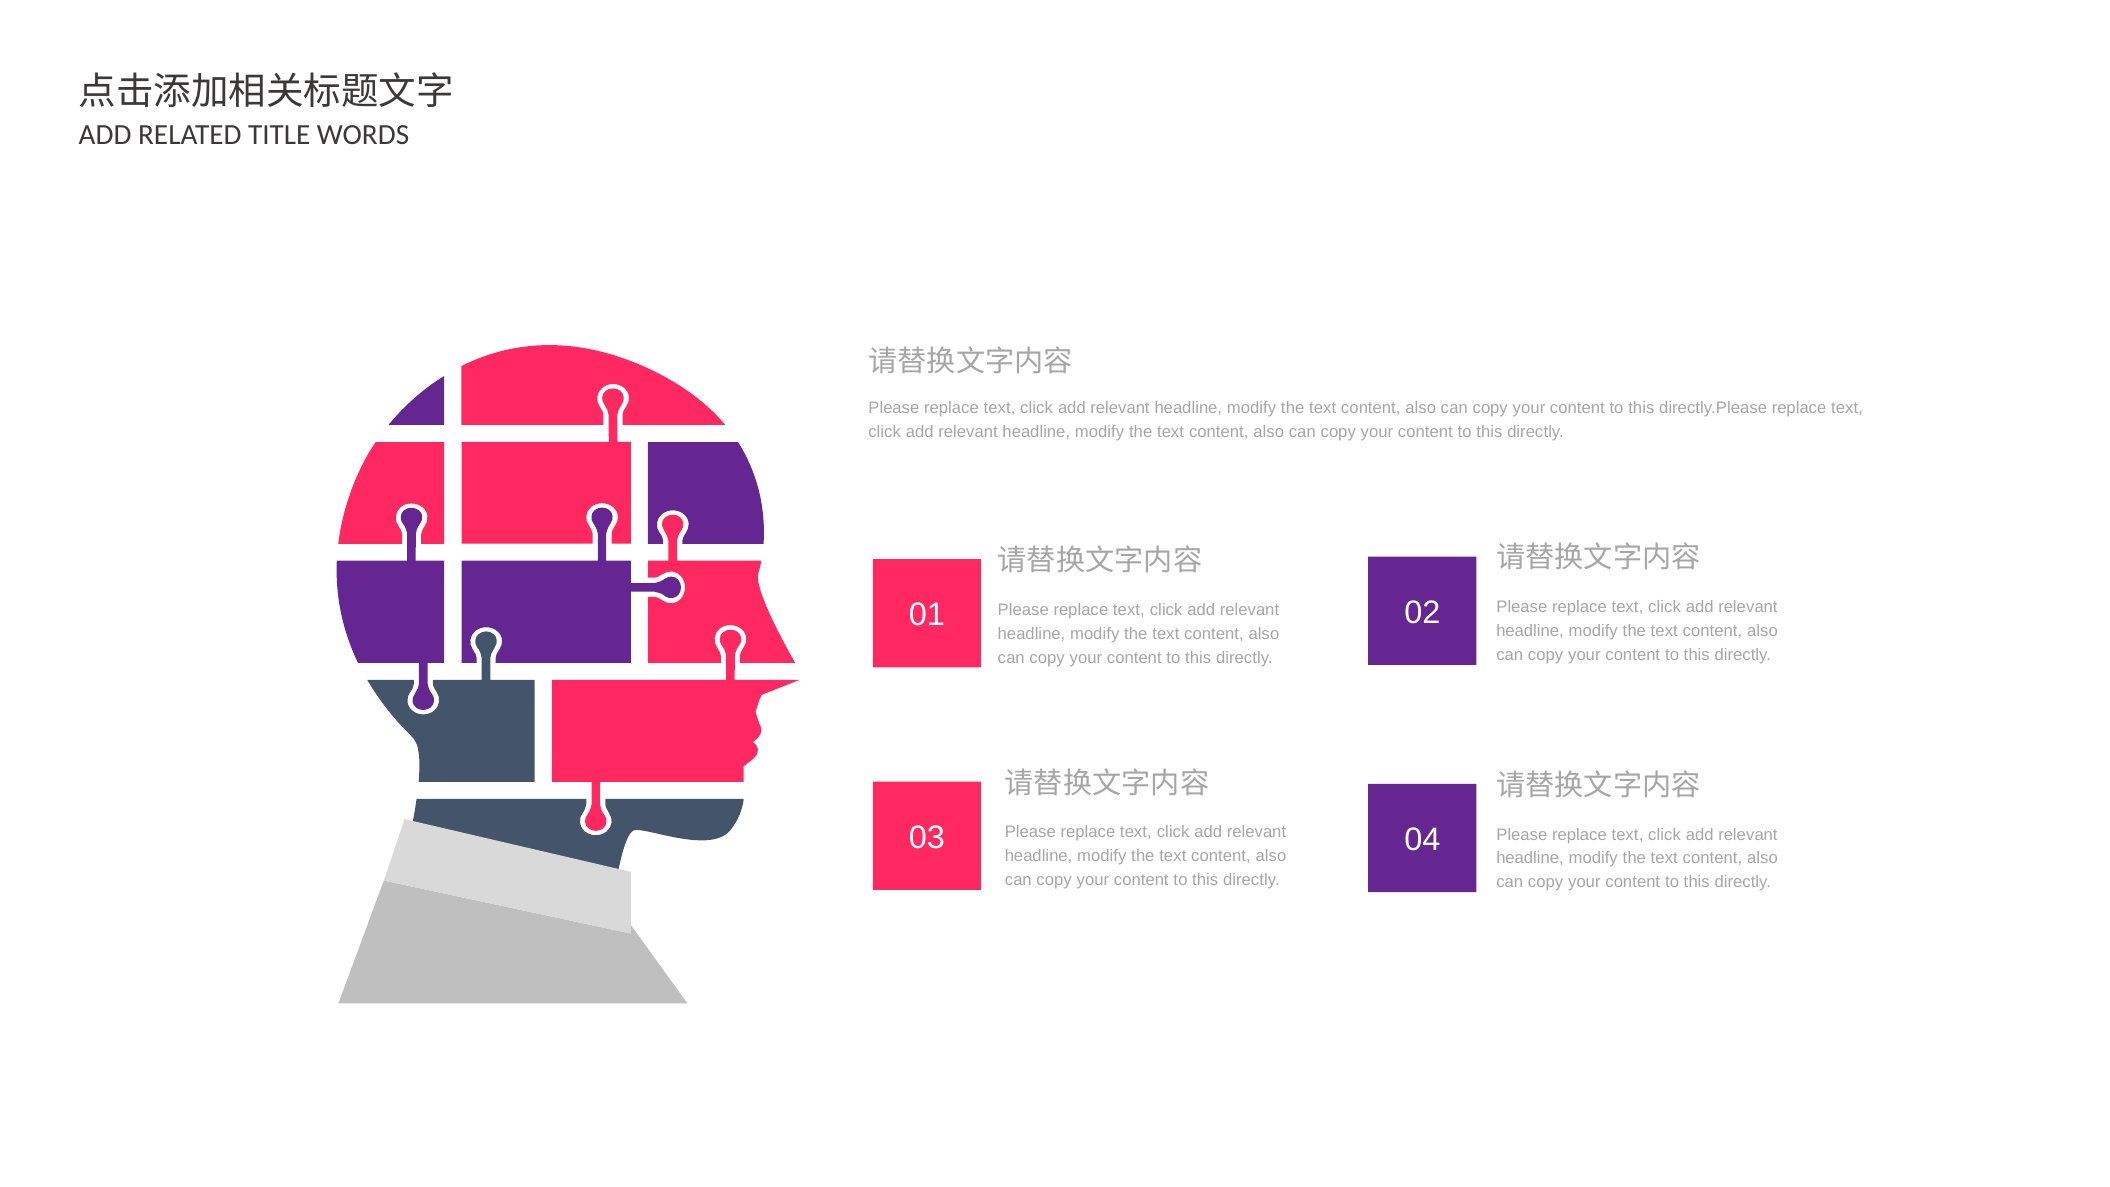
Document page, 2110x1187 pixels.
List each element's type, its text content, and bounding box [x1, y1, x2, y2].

text_box Please replace text, click add relevant headline, modify the text content, also can copy your content to this directly. [1004, 817, 1308, 890]
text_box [336, 333, 800, 1004]
text_box [872, 781, 982, 891]
text_box 点击添加相关标题文字 [62, 59, 470, 121]
text_box 01 [883, 572, 971, 645]
text_box 02 [1378, 570, 1467, 643]
text_box ADD RELATED TITLE WORDS [62, 107, 426, 159]
text_box 03 [883, 795, 971, 868]
text_box [872, 558, 982, 668]
text_box Please replace text, click add relevant headline, modify the text content, also can copy your content to this directly. [997, 594, 1307, 667]
text_box 请替换文字内容 [997, 526, 1235, 592]
text_box [1367, 556, 1477, 666]
text_box 请替换文字内容 [1496, 751, 1729, 816]
text_box 请替换文字内容 [868, 327, 1139, 392]
text_box 请替换文字内容 [1004, 749, 1237, 814]
text_box Please replace text, click add relevant headline, modify the text content, also can copy your content to this directly.Please replace text, click add relevant headline, modify the text content, also can copy your content to this directly. [868, 392, 1889, 441]
text_box 04 [1378, 797, 1467, 870]
text_box Please replace text, click add relevant headline, modify the text content, also can copy your content to this directly. [1496, 819, 1799, 892]
text_box Please replace text, click add relevant headline, modify the text content, also can copy your content to this directly. [1496, 592, 1799, 664]
text_box [1367, 783, 1477, 893]
text_box 请替换文字内容 [1496, 523, 1729, 589]
